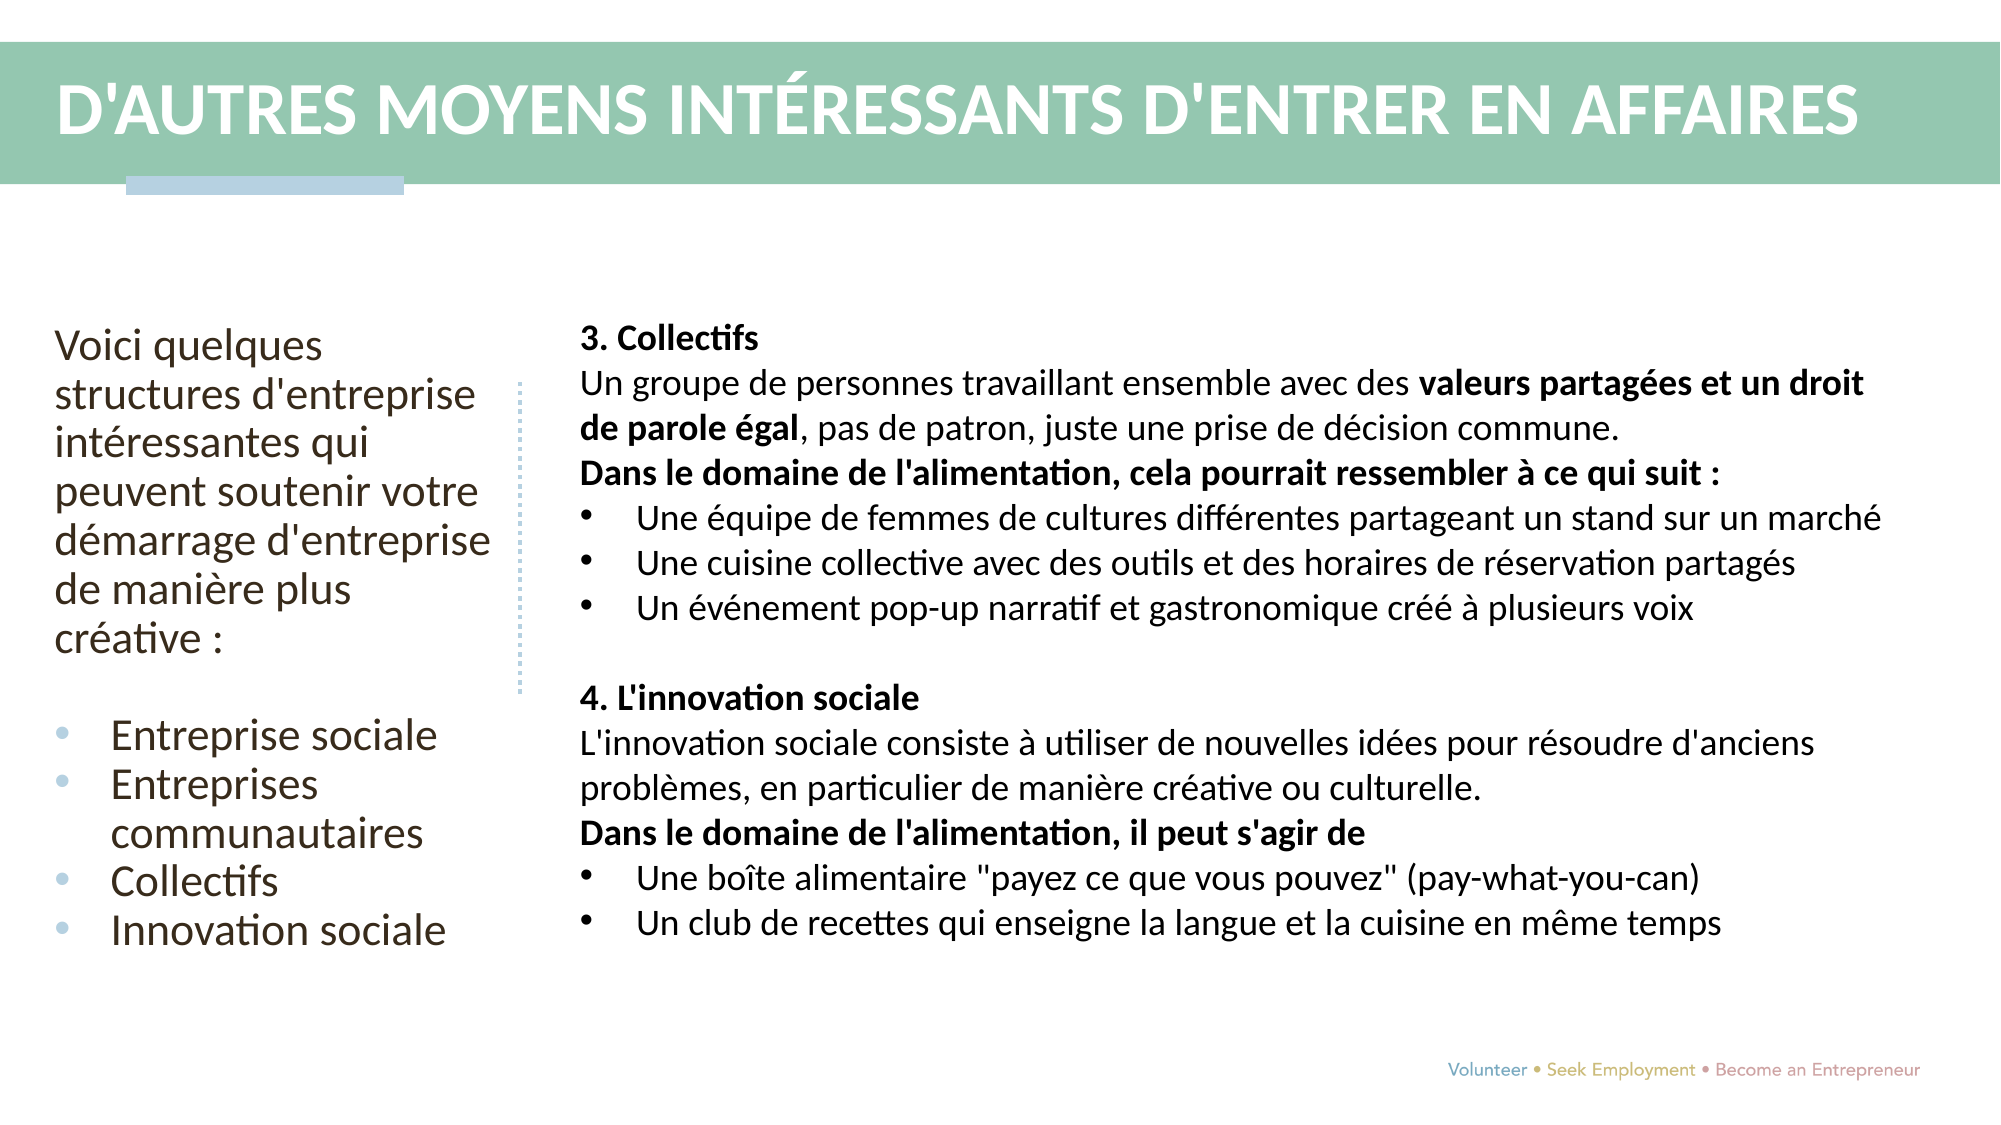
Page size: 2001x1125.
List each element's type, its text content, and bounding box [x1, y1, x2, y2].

text_box Voici quelques structures d'entreprise intéressantes qui peuvent soutenir votre démarrage d'entreprise de manière plus créative : Entreprise sociale Entreprises communautaires Collectifs Innovation sociale [39, 313, 510, 599]
list D'AUTRES MOYENS INTÉRESSANTS D'ENTRER EN AFFAIRES [41, 51, 1913, 170]
text_box 3. Collectifs Un groupe de personnes travaillant ensemble avec des valeurs partagées et un droit de parole égal, pas de patron, juste une prise de décision commune. Dans le domaine de l'alimentation, cela pourrait ressembler à ce qui suit : Une équipe de femmes de cultures différentes partageant un stand sur un marché Une cuisine collective avec des outils et des horaires de réservation partagés Un événement pop-up narratif et gastronomique créé à plusieurs voix 4. L'innovation sociale L'innovation sociale consiste à utiliser de nouvelles idées pour résoudre d'anciens problèmes, en particulier de manière créative ou culturelle. Dans le domaine de l'alimentation, il peut s'agir de Une boîte alimentaire "payez ce que vous pouvez" (pay-what-you-can) Un club de recettes qui enseigne la langue et la cuisine en même temps [564, 304, 1900, 985]
text_box [0, 599, 1104, 1125]
picture [1418, 1046, 1971, 1103]
